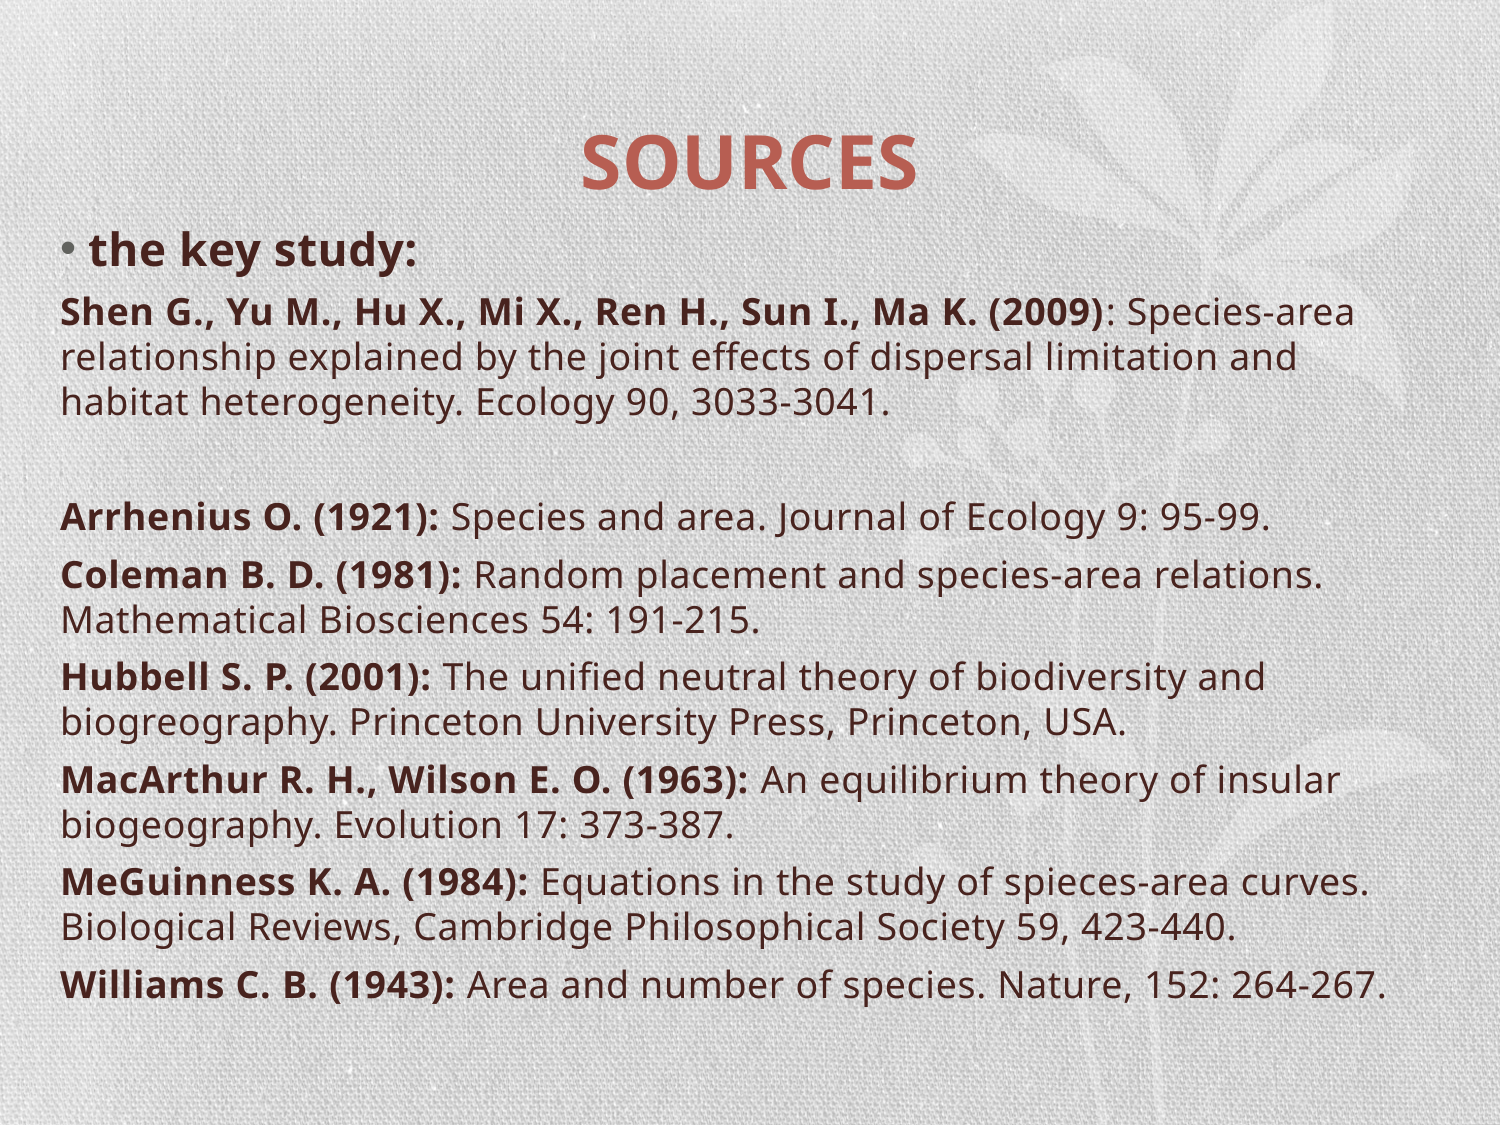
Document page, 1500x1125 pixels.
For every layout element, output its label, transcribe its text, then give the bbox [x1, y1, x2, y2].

list the key study: Shen G., Yu M., Hu X., Mi X., Ren H., Sun I., Ma K. (2009): Species-area relationship explained by the joint effects of dispersal limitation and habitat heterogeneity. Ecology 90, 3033-3041. Arrhenius O. (1921): Species and area. Journal of Ecology 9: 95-99. Coleman B. D. (1981): Random placement and species-area relations. Mathematical Biosciences 54: 191-215. Hubbell S. P. (2001): The unified neutral theory of biodiversity and biogreography. Princeton University Press, Princeton, USA. MacArthur R. H., Wilson E. O. (1963): An equilibrium theory of insular biogeography. Evolution 17: 373-387. MeGuinness K. A. (1984): Equations in the study of spieces-area curves. Biological Reviews, Cambridge Philosophical Society 59, 423-440. Williams C. B. (1943): Area and number of species. Nature, 152: 264-267. [45, 213, 1455, 1023]
title Sources [45, 37, 1455, 213]
